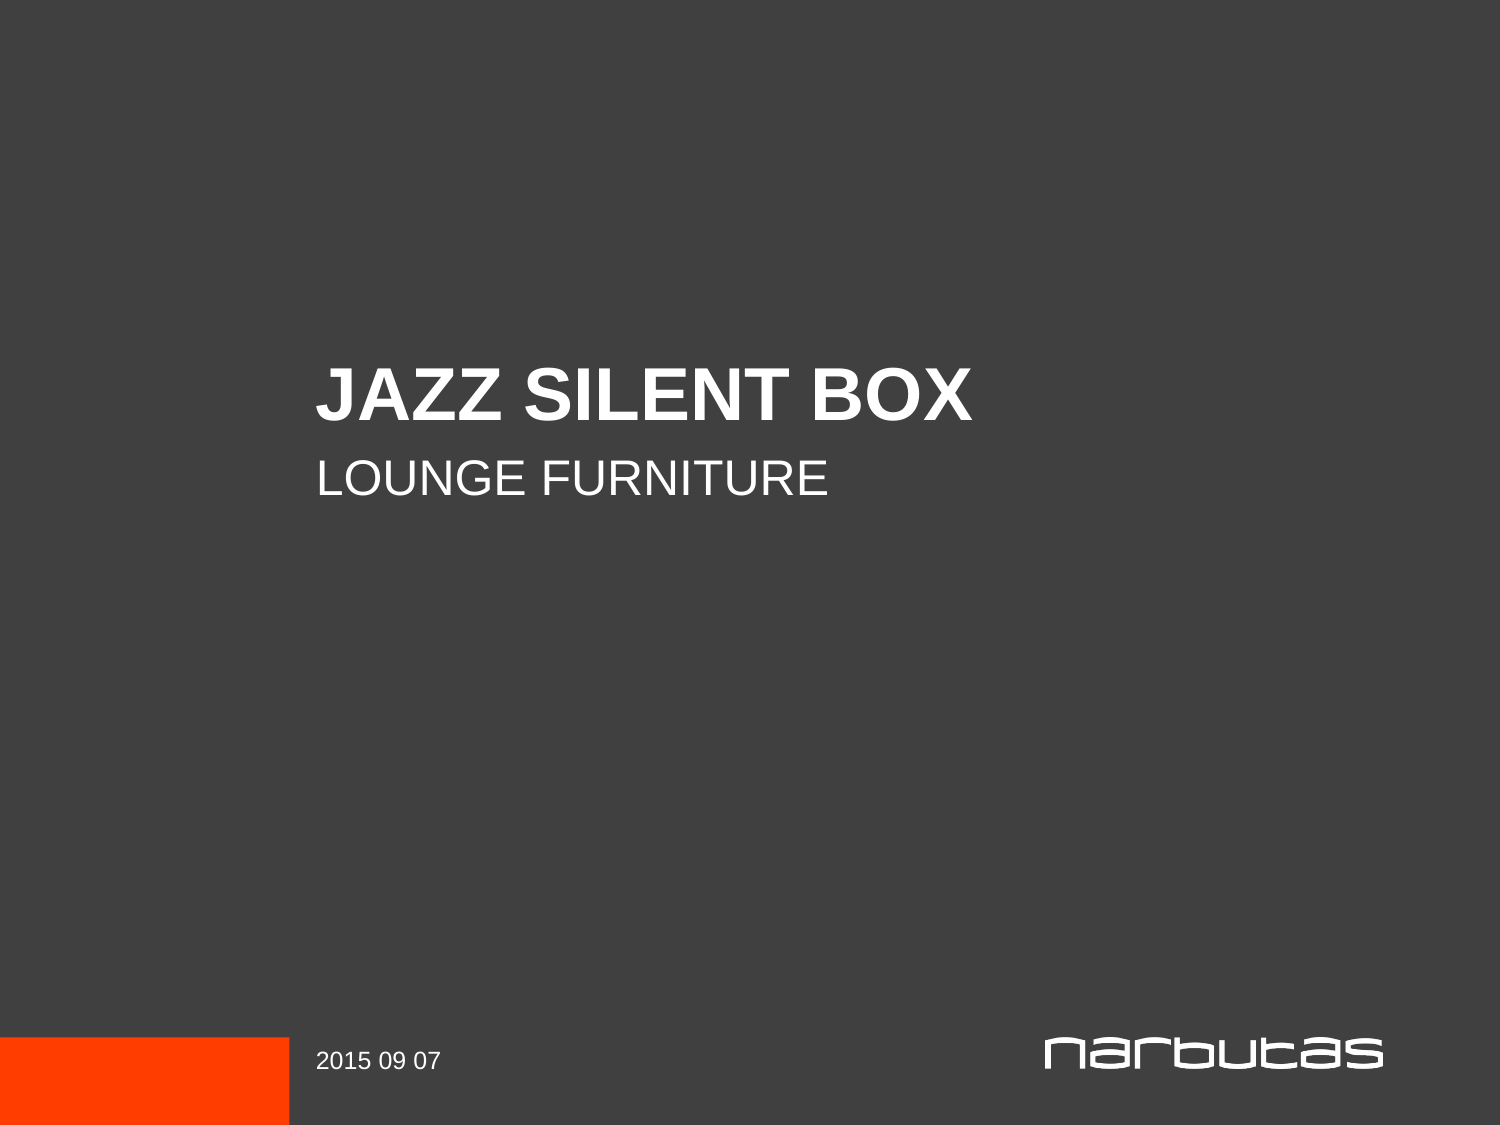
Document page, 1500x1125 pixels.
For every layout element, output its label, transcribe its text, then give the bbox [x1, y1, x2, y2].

text_box 2015 09 07 [301, 1036, 457, 1082]
list JAZZ SILENT BOX LOUNGE FURNITURE [301, 338, 1199, 681]
picture [1045, 1037, 1383, 1069]
